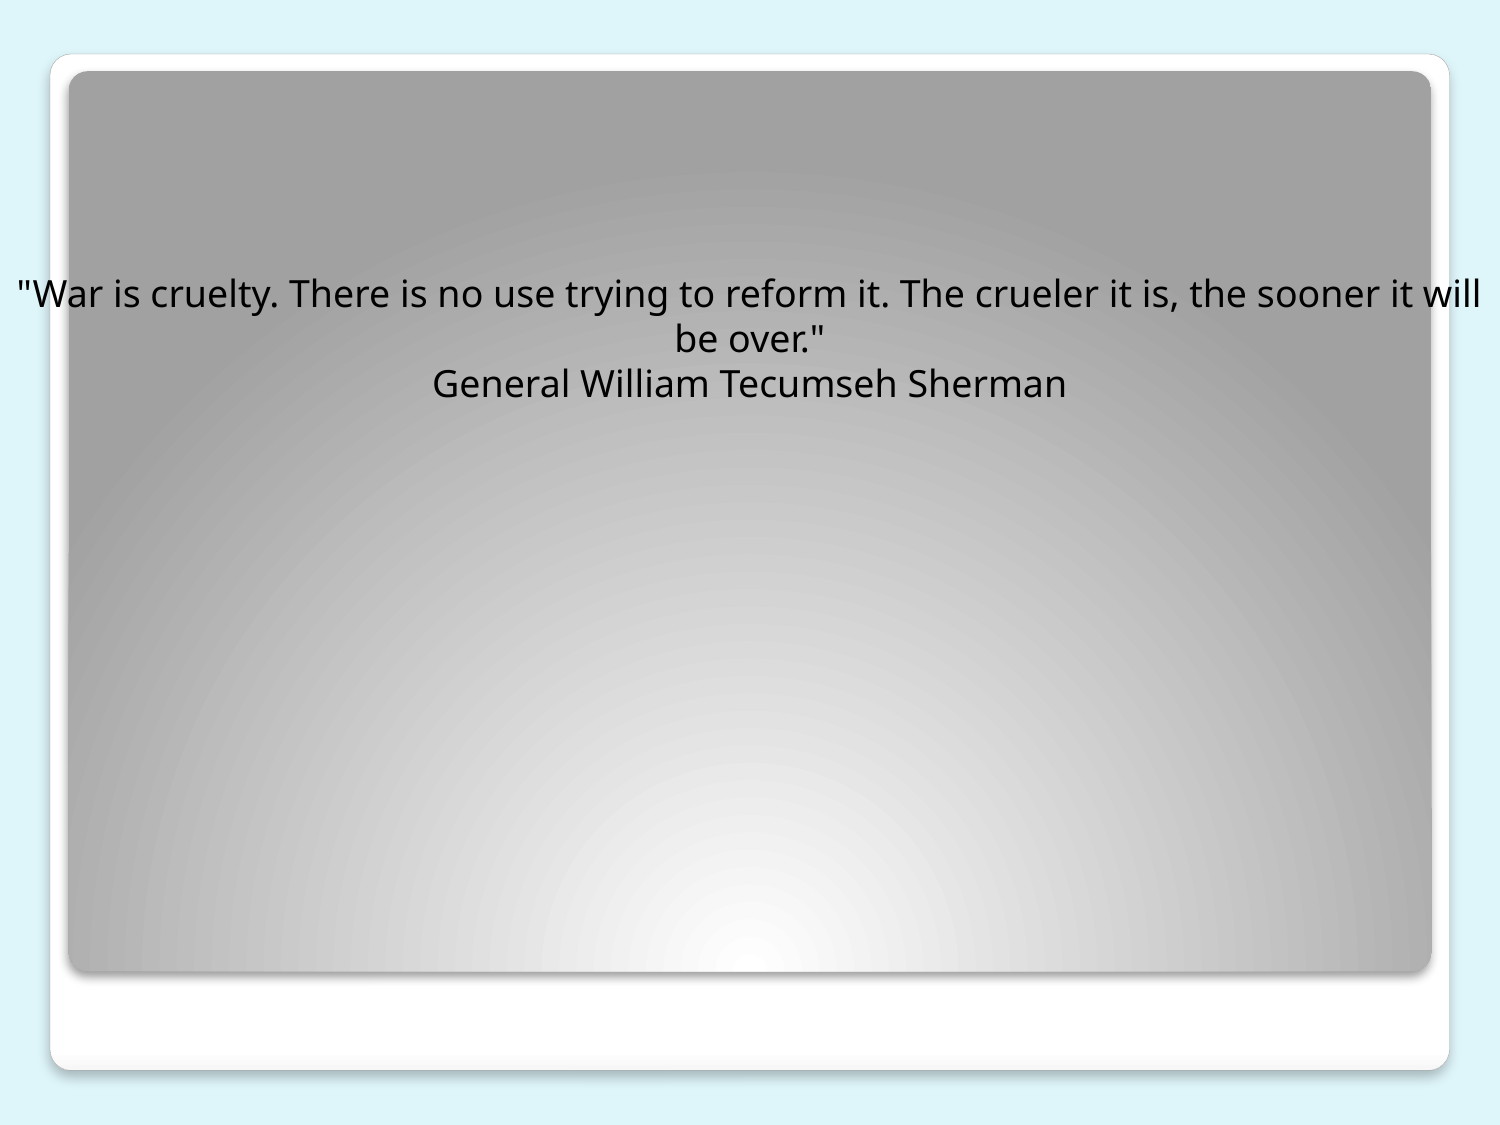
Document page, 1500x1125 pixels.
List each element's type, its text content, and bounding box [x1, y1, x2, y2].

text_box "War is cruelty. There is no use trying to reform it. The crueler it is, the sooner it will be over." General William Tecumseh Sherman [0, 262, 1500, 458]
